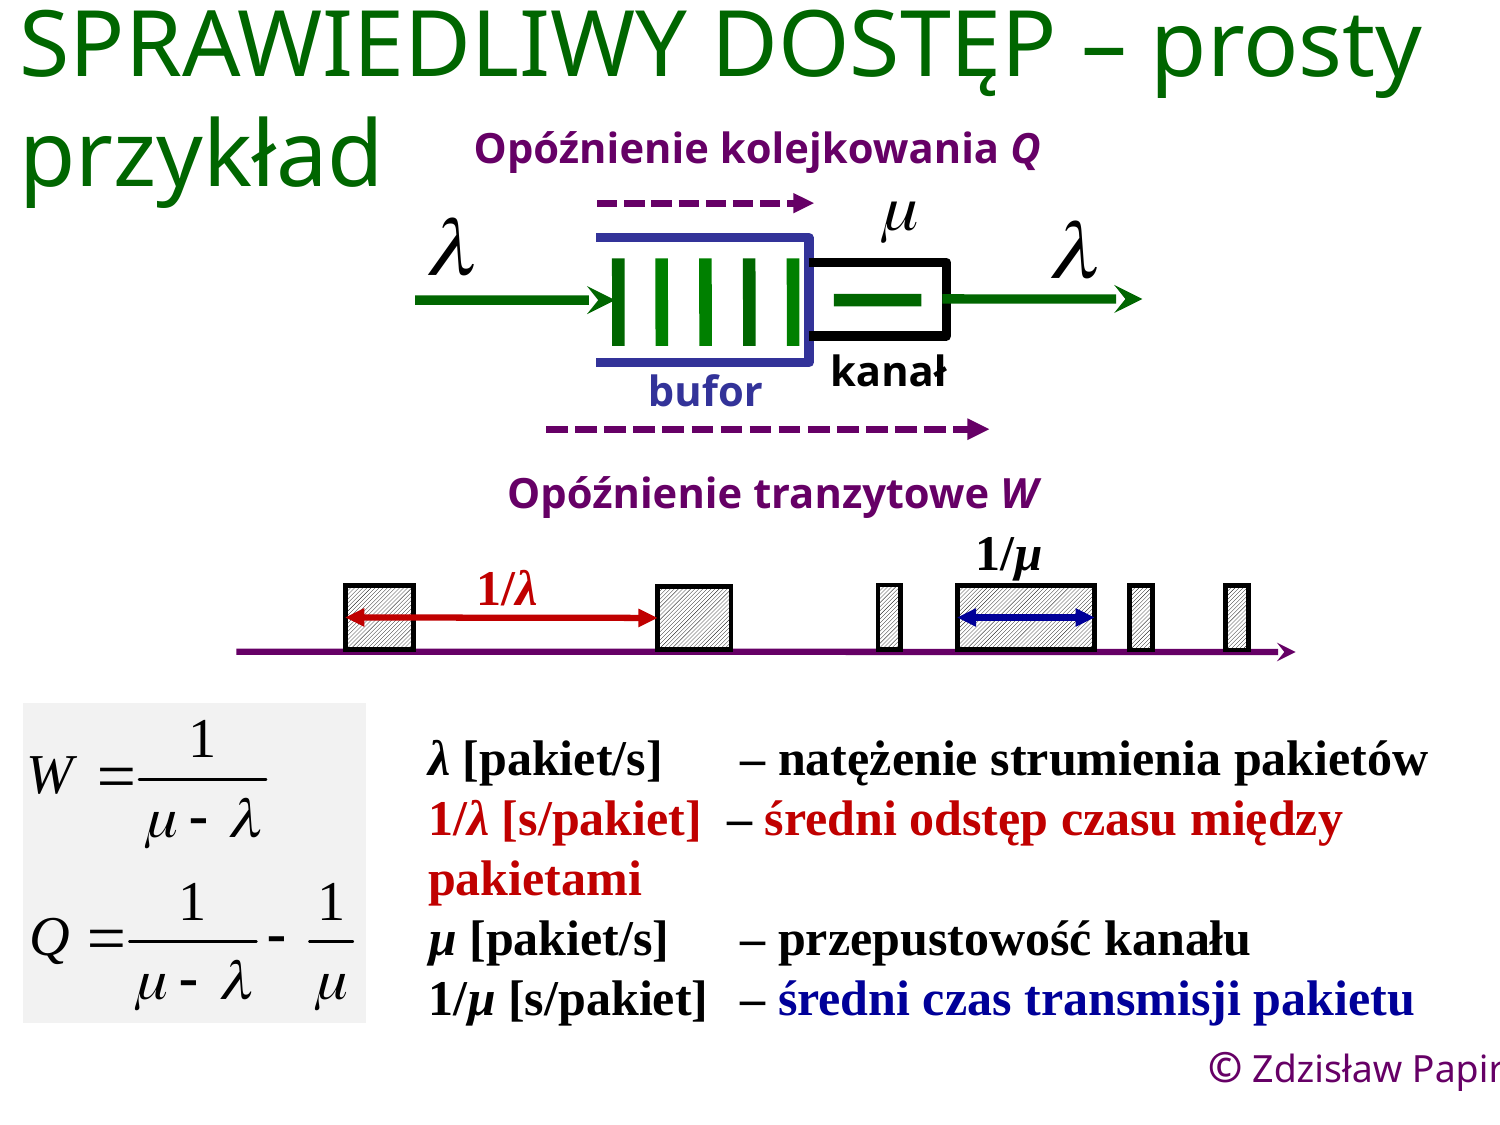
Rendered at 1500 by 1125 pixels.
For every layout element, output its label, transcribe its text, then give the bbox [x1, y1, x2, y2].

title SPRAWIEDLIWY DOSTĘP – prosty przykład [4, 0, 1500, 189]
text_box 1/µ [960, 533, 1071, 546]
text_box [414, 188, 1143, 525]
text_box Opóźnienie kolejkowania Q [458, 114, 1056, 179]
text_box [22, 703, 231, 1023]
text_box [236, 548, 1449, 1037]
text_box © Zdzisław Papir [1193, 1033, 1500, 1099]
